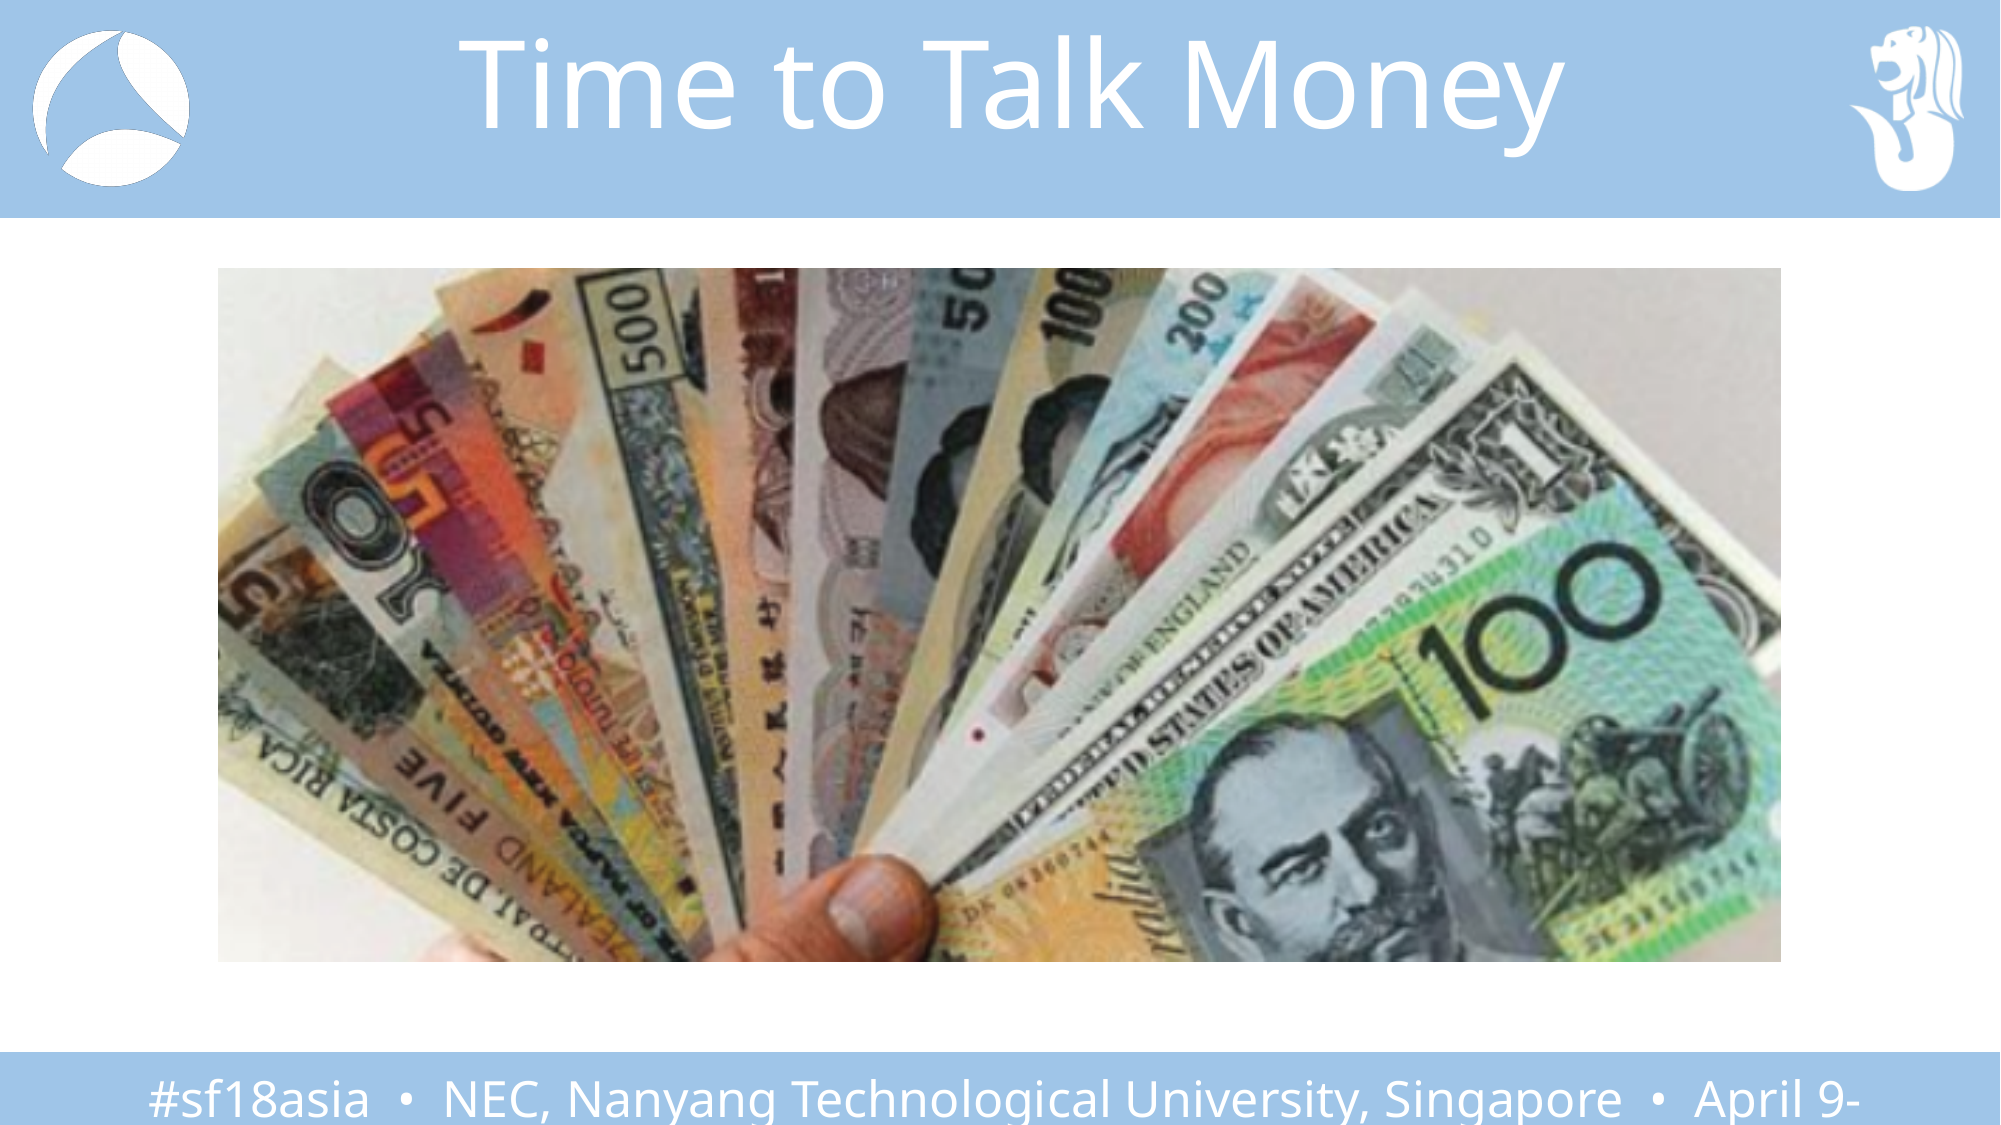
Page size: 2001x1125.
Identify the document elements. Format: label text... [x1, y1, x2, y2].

title Time to Talk Money [31, 24, 1994, 155]
picture [218, 267, 1782, 962]
picture [1849, 155, 1964, 191]
picture [32, 155, 190, 187]
